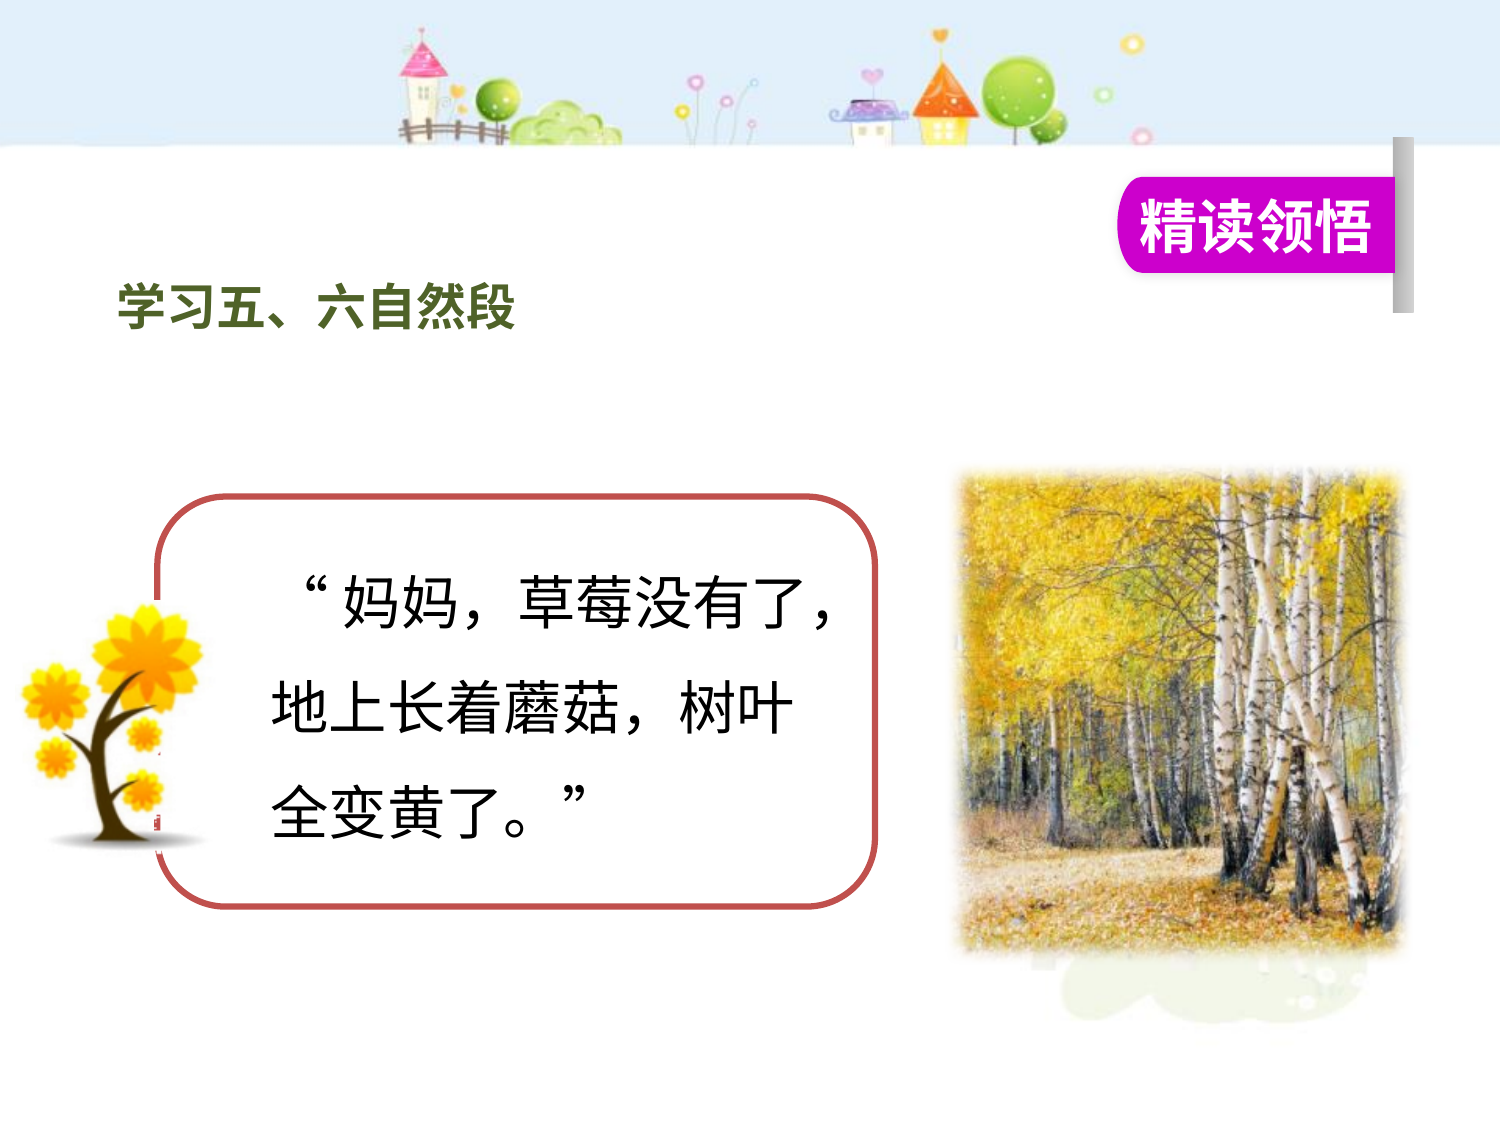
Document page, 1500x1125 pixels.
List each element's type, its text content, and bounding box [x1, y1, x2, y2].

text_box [157, 496, 875, 907]
picture [0, 0, 1500, 1125]
text_box [1392, 137, 1414, 313]
text_box 学习五、六自然段 [101, 268, 602, 344]
text_box 精读领悟 [1117, 176, 1395, 273]
